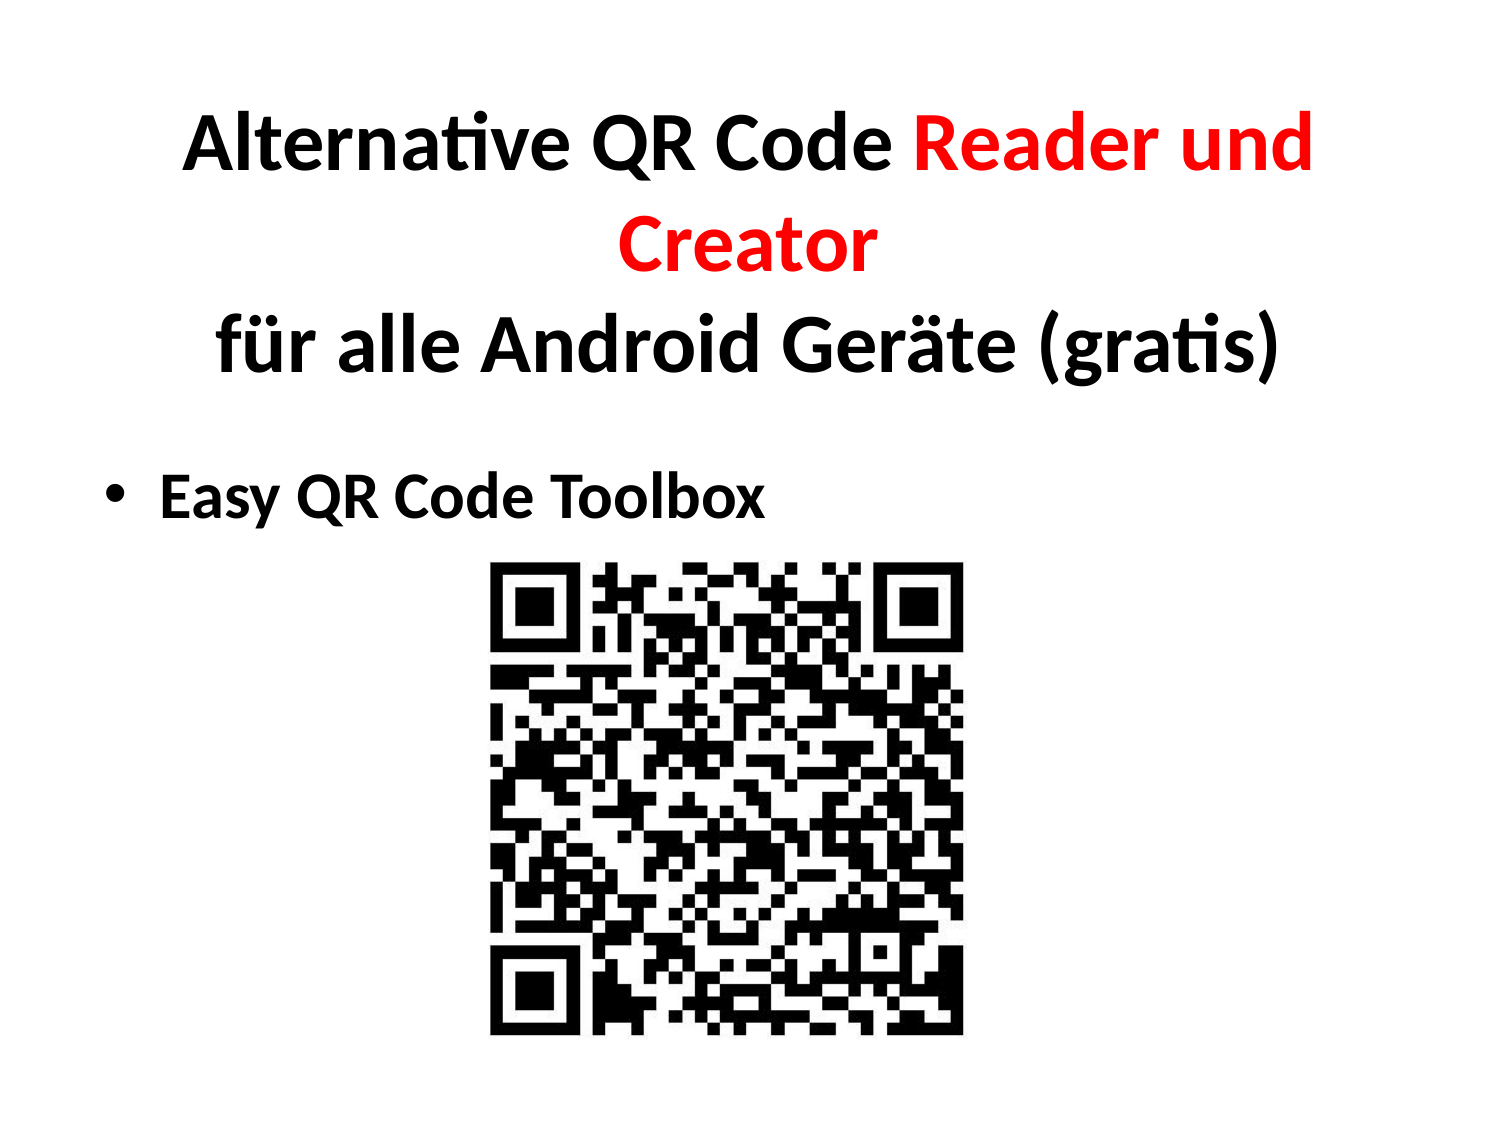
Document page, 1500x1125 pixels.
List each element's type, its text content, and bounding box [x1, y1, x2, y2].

title Alternative QR Code Reader und Creator für alle Android Geräte (gratis) [75, 78, 1424, 398]
list Easy QR Code Toolbox [88, 444, 1439, 1125]
picture [478, 550, 977, 1049]
